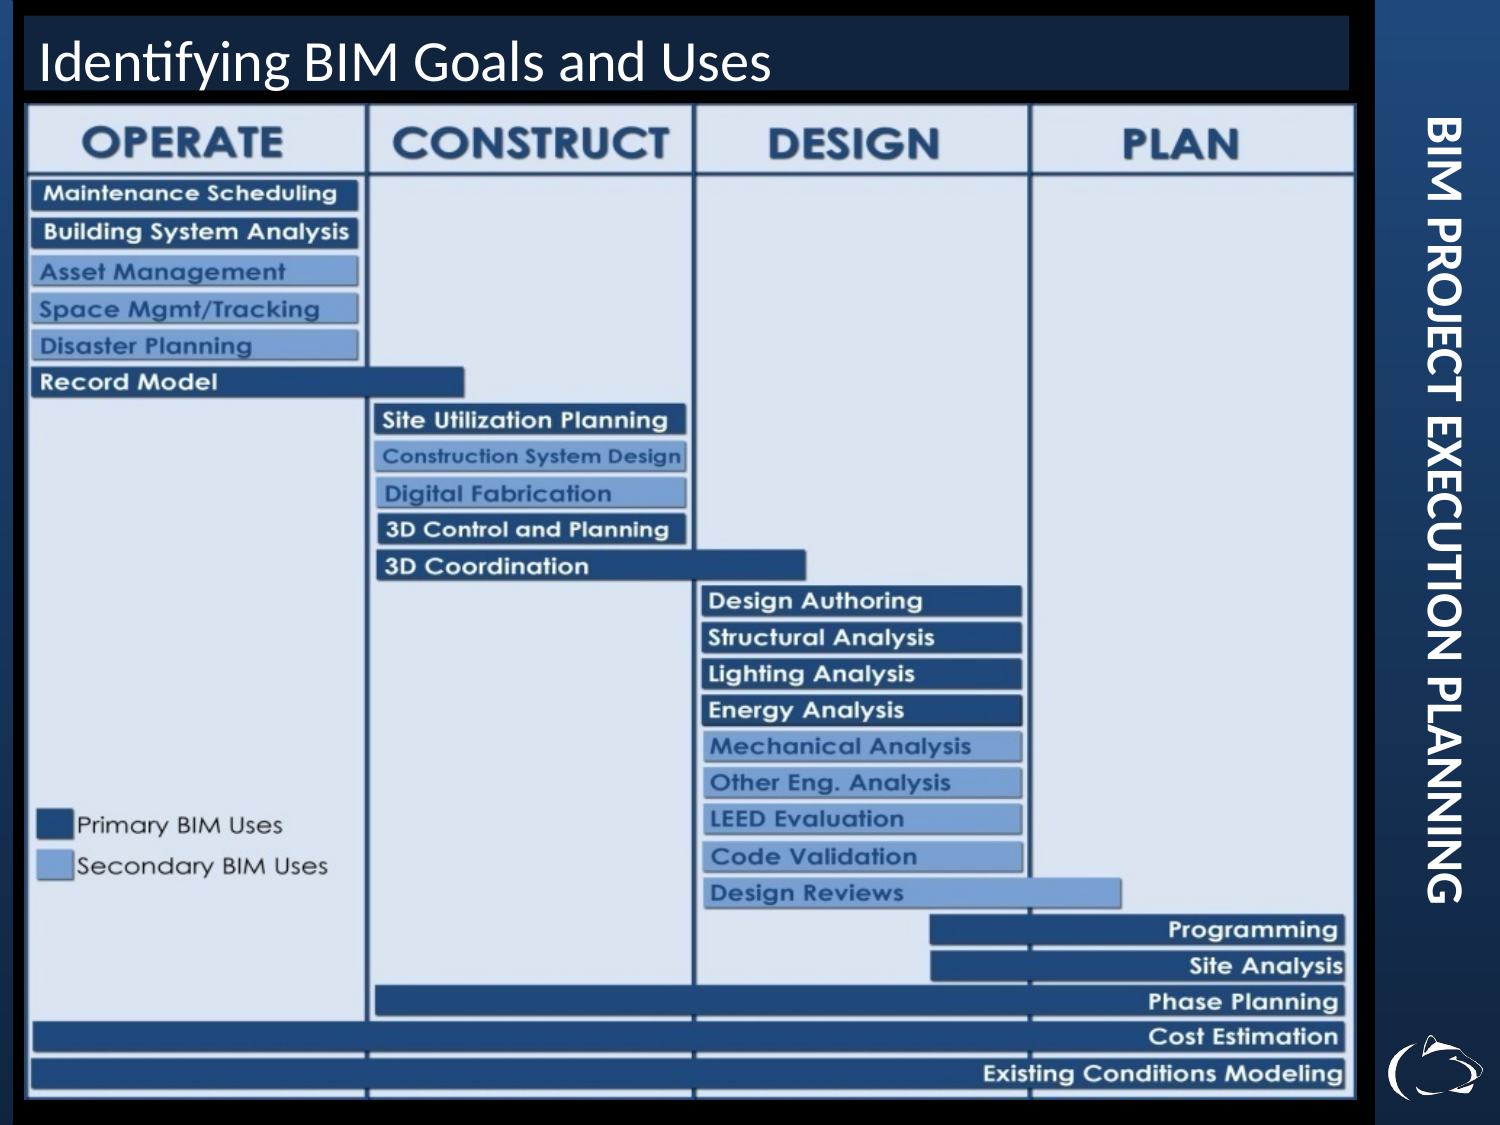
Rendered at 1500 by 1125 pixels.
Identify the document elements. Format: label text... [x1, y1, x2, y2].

text_box Identifying BIM Goals and Uses [24, 15, 1349, 91]
picture [1374, 1026, 1500, 1113]
picture [23, 102, 1357, 1101]
